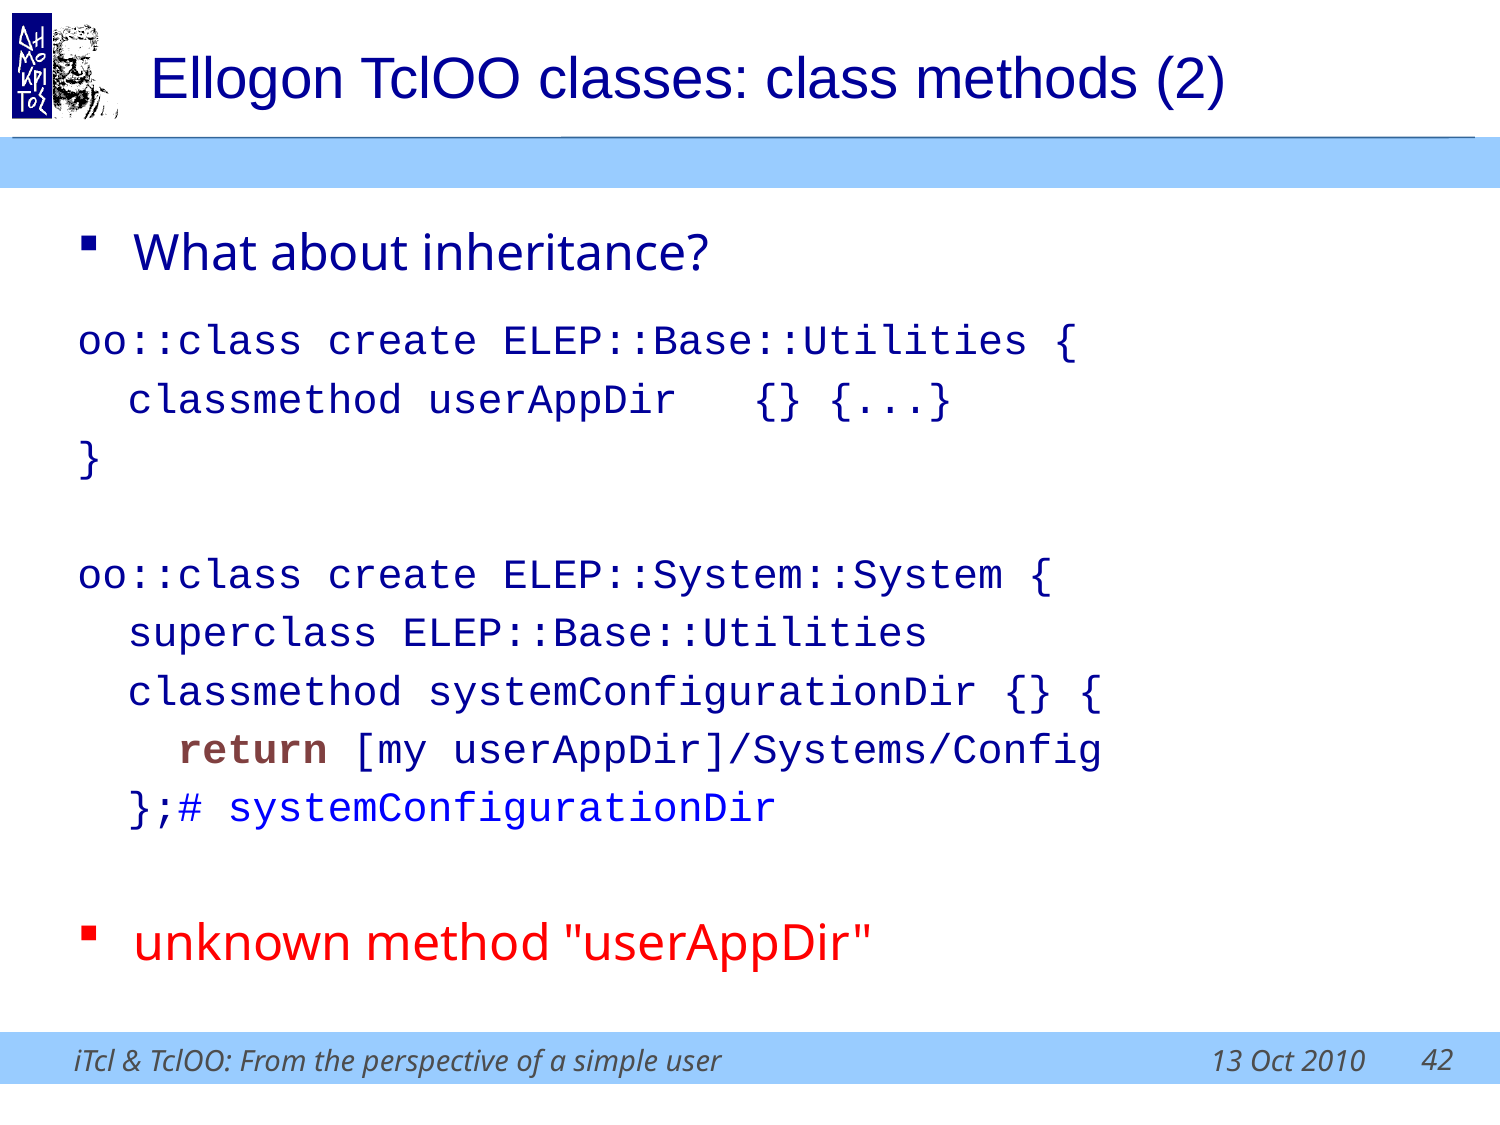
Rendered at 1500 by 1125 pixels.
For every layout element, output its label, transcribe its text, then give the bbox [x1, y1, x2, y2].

list What about inheritance? oo::class create ELEP::Base::Utilities { classmethod userAppDir {} {...} } oo::class create ELEP::System::System { superclass ELEP::Base::Utilities classmethod systemConfigurationDir {} { return [my userAppDir]/Systems/Config };# systemConfigurationDir unknown method "userAppDir" [62, 212, 1438, 1001]
title Ellogon TclOO classes: class methods (2) [135, 12, 1476, 138]
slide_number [1190, 1034, 1381, 1086]
picture [11, 13, 118, 120]
footer iTcl & TclOO: From the perspective of a simple user [58, 1034, 1190, 1086]
slide_number 42 [1399, 1033, 1476, 1084]
